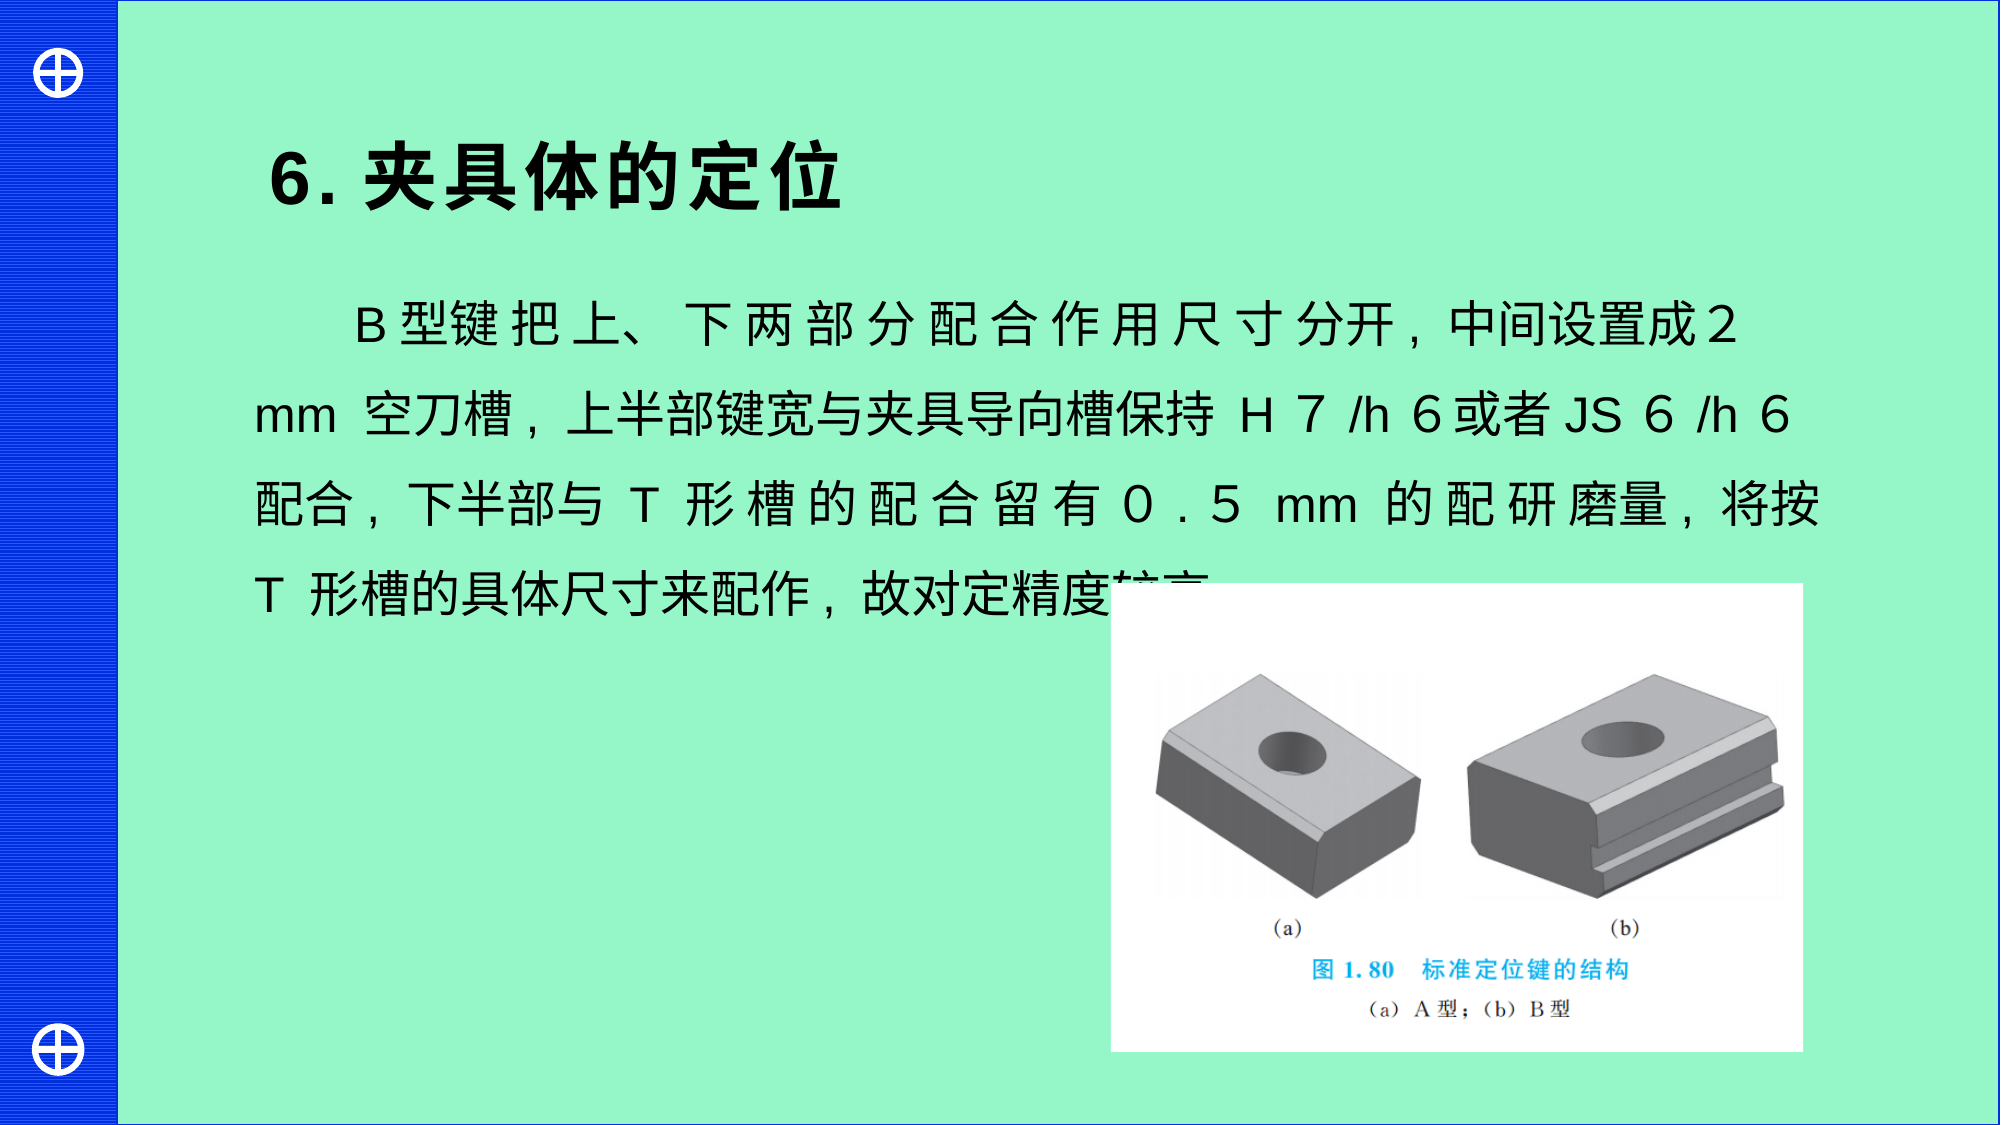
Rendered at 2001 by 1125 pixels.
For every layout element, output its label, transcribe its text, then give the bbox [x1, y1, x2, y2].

text_box B型键 把 上、 下 两 部 分 配 合 作 用 尺 寸 分开, 中间设置成２mm 空刀槽, 上半部键宽与夹具导向槽保持 H７/h６或者JS６/h６配合, 下半部与 T 形 槽 的 配 合 留 有 ０.５ mm 的 配 研 磨量, 将按 T 形槽的具体尺寸来配作, 故对定精度较高。 [239, 254, 1851, 630]
text_box 6.夹具体的定位 [173, 106, 1462, 228]
picture [1110, 583, 1804, 1052]
